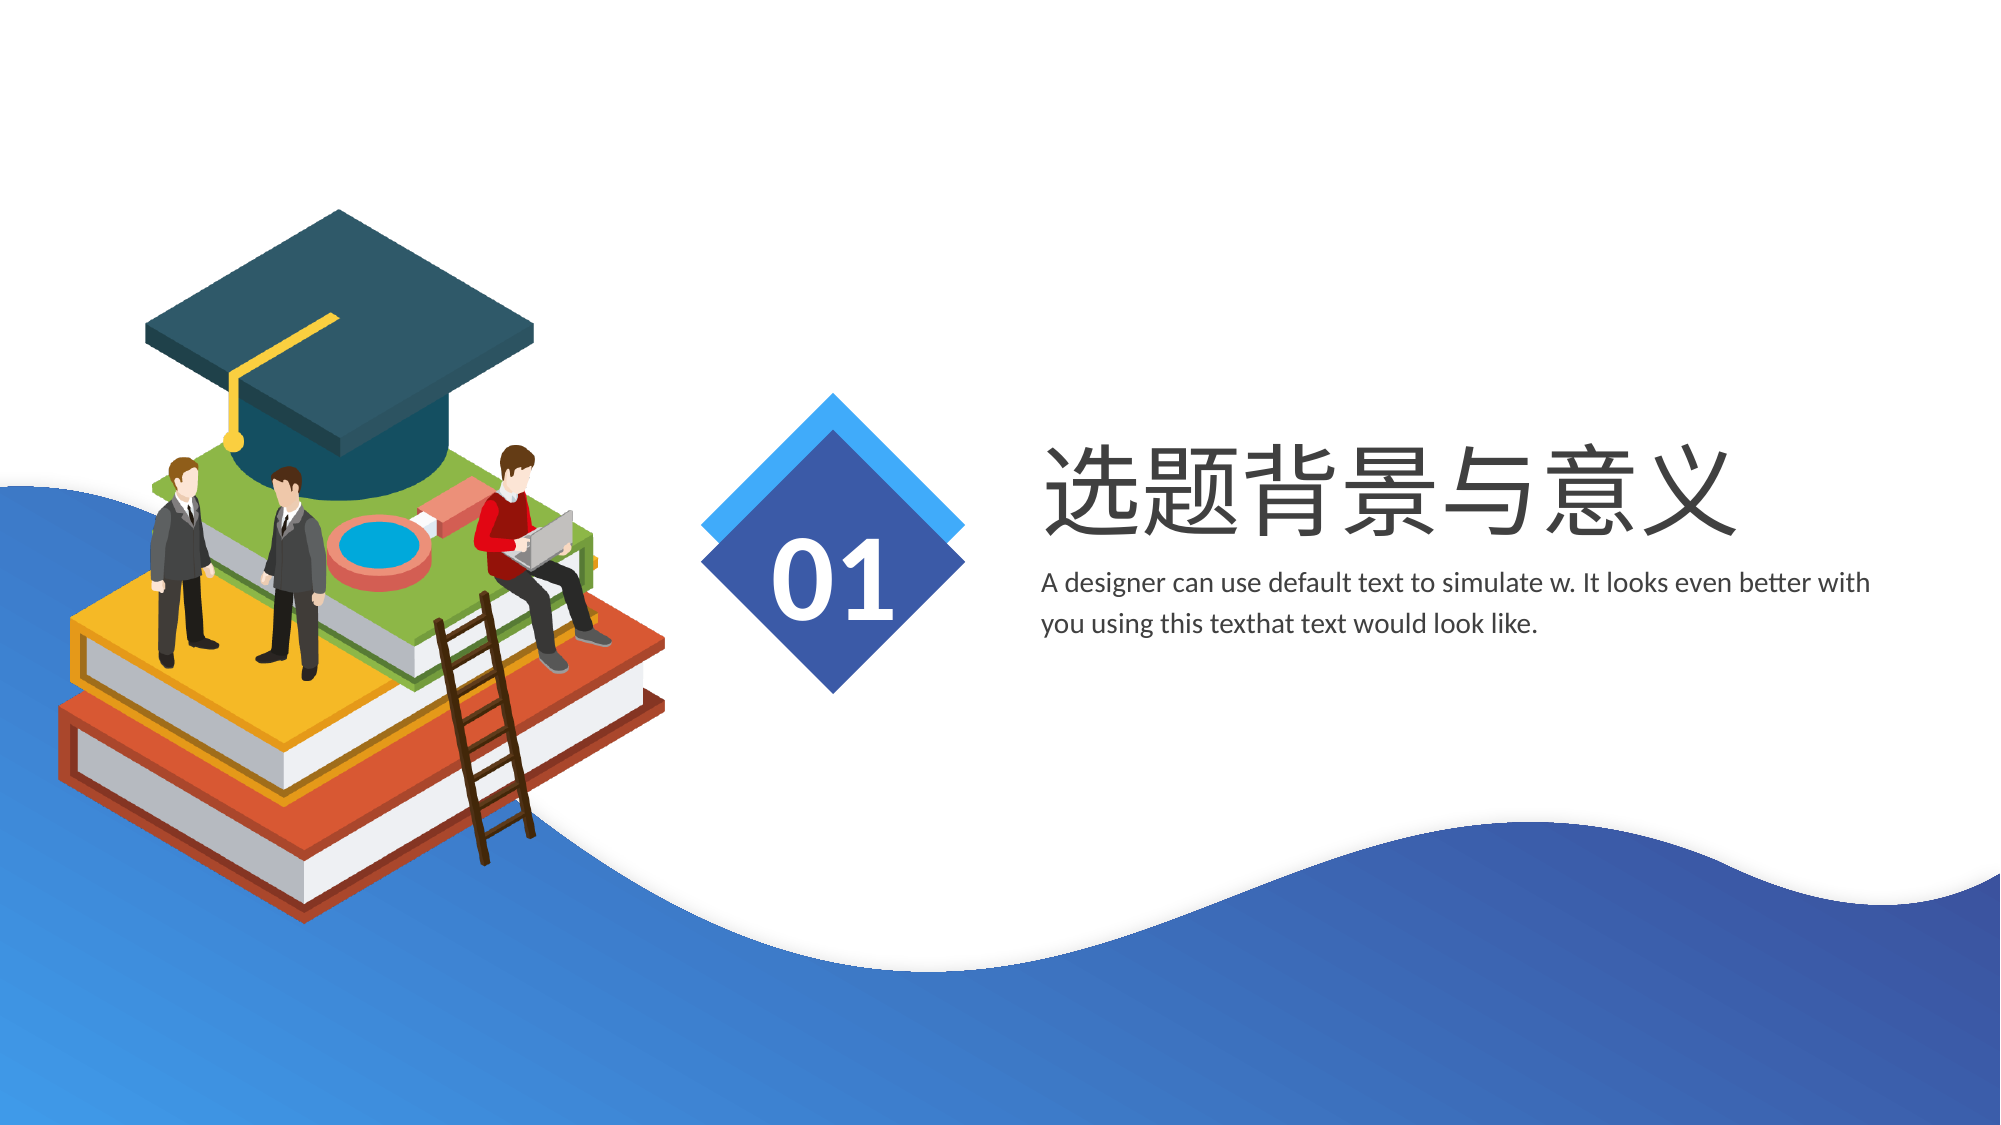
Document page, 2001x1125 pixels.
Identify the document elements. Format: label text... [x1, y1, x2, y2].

text_box A designer can use default text to simulate w. It looks even better with you using this texthat text would look like. [1026, 548, 1899, 648]
text_box 选题背景与意义 [1026, 420, 1769, 548]
picture [0, 154, 695, 971]
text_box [700, 392, 966, 695]
text_box [0, 822, 2000, 1125]
